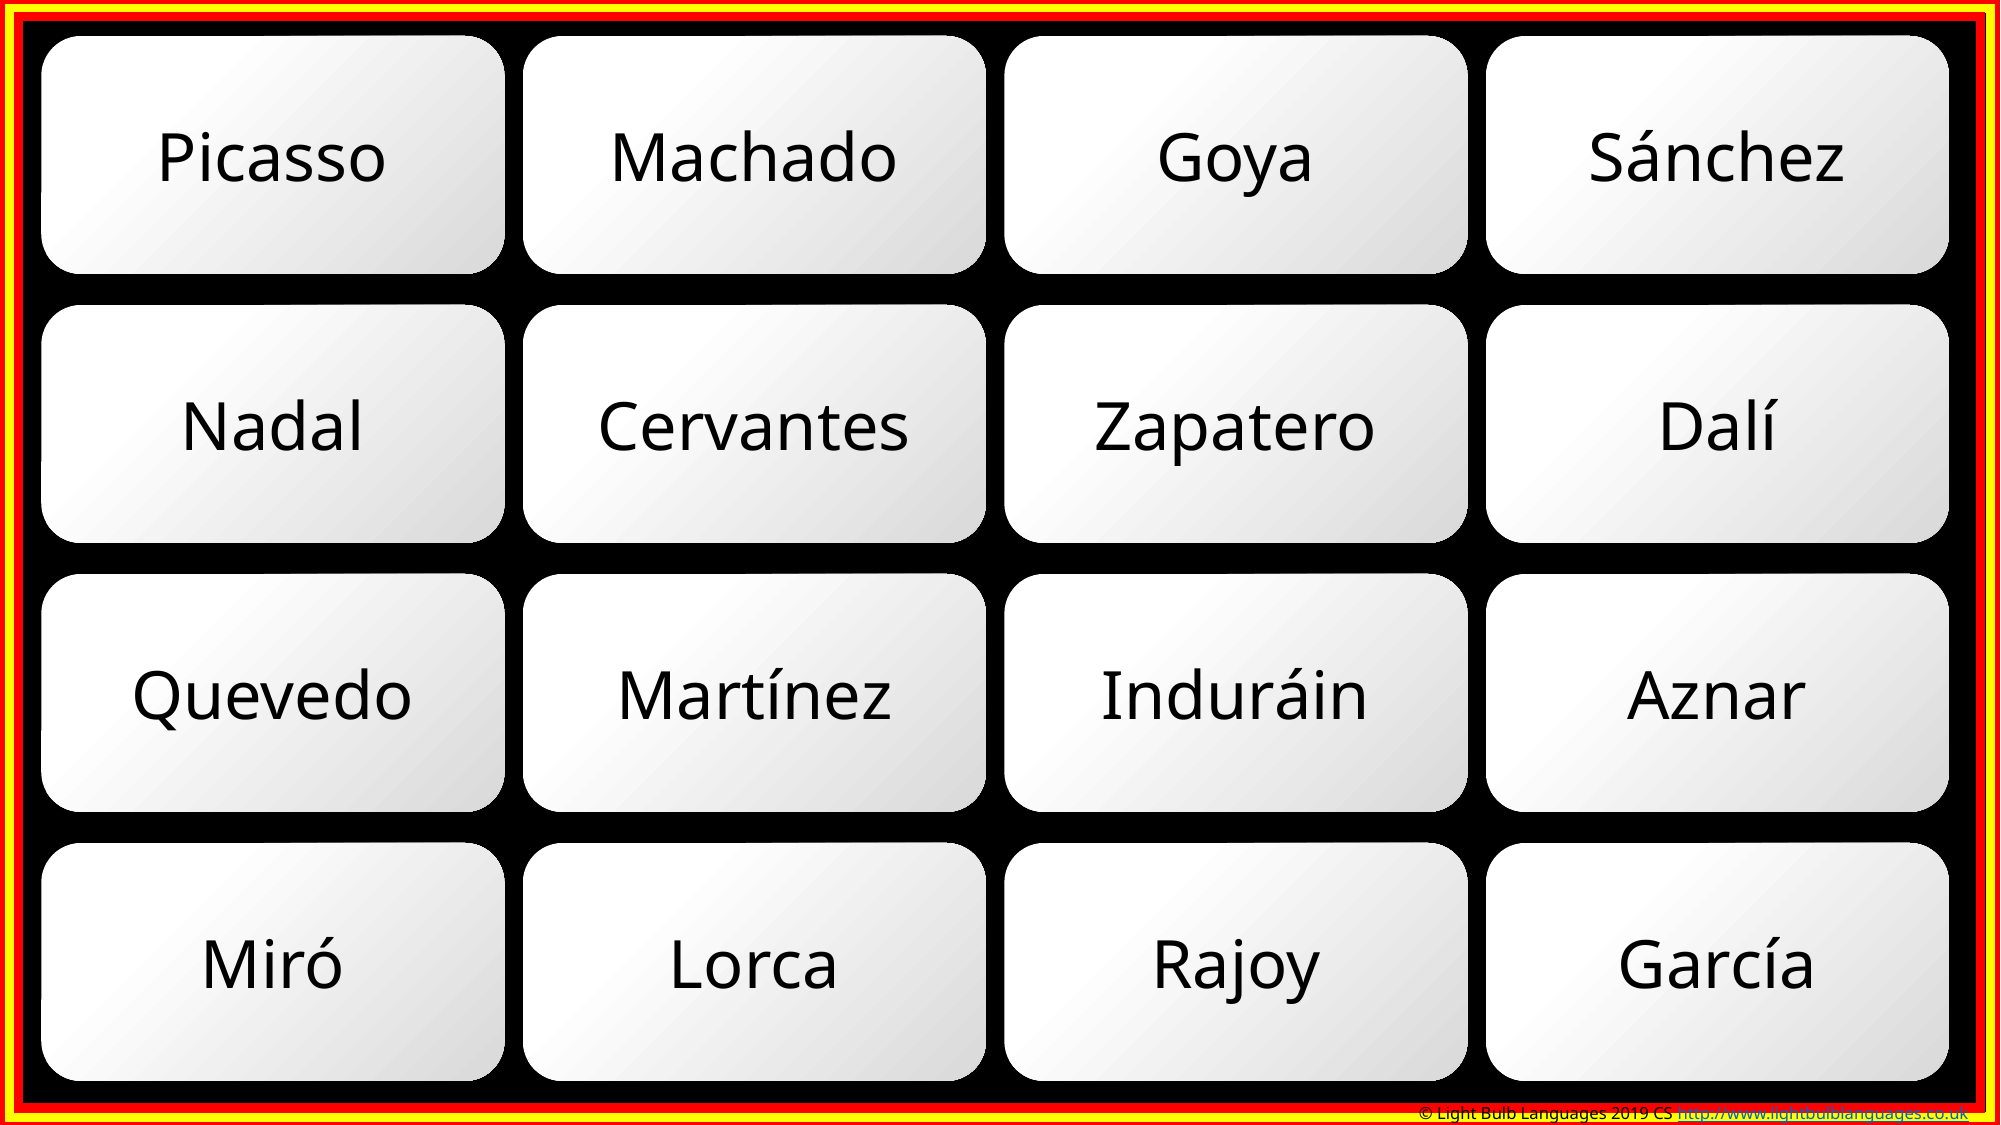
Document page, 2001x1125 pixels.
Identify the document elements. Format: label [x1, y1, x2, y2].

text_box [0, 0, 2000, 1125]
